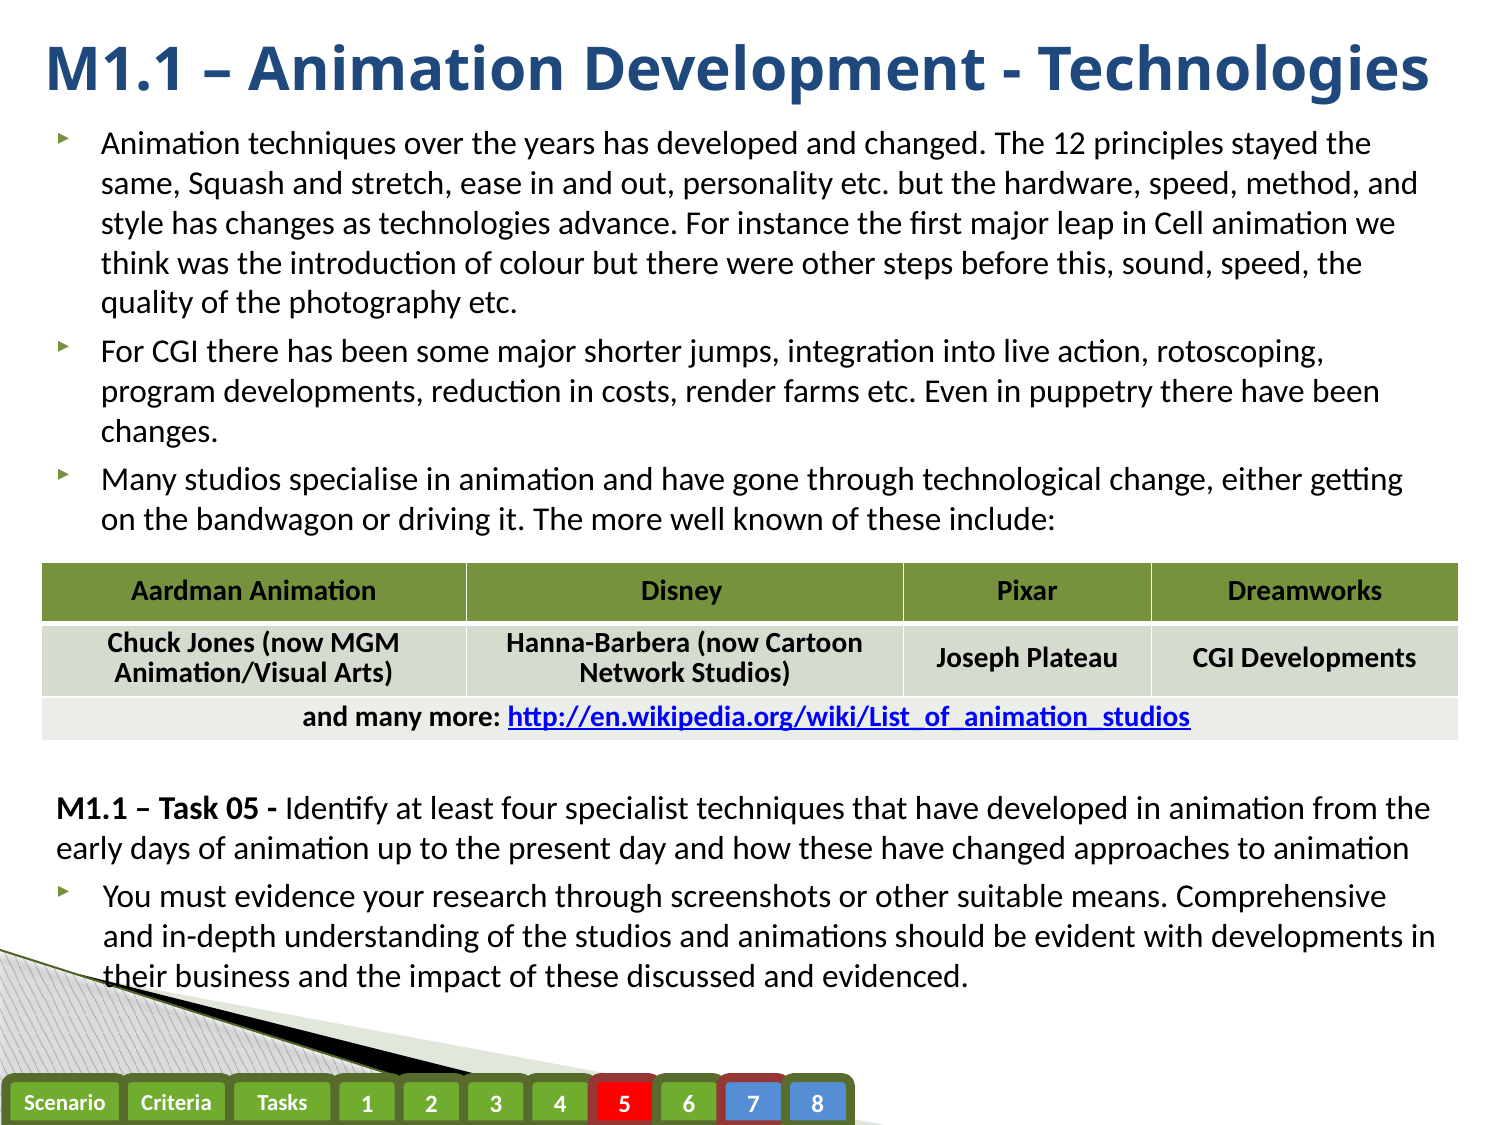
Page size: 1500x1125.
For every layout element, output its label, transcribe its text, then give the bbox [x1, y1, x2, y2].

table_header Dreamworks [1152, 563, 1458, 621]
table_header Disney [467, 563, 903, 621]
table_cell Chuck Jones (now MGM Animation/Visual Arts) [42, 626, 466, 696]
title M1.1 – Animation Development - Technologies [29, 19, 1471, 114]
table_cell and many more: http://en.wikipedia.org/wiki/List_of_animation_studios [42, 698, 1458, 740]
table_header Pixar [904, 563, 1151, 621]
list Animation techniques over the years has developed and changed. The 12 principles stayed the same, Squash and stretch, ease in and out, personality etc. but the hardware, speed, method, and style has changes as technologies advance. For instance the first major leap in Cell animation we think was the introduction of colour but there were other steps before this, sound, speed, the quality of the photography etc. For CGI there has been some major shorter jumps, integration into live action, rotoscoping, program developments, reduction in costs, render farms etc. Even in puppetry there have been changes. Many studios specialise in animation and have gone through technological change, either getting on the bandwagon or driving it. The more well known of these include: M1.1 – Task 05 - Identify at least four specialist techniques that have developed in animation from the early days of animation up to the present day and how these have changed approaches to animation You must evidence your research through screenshots or other suitable means. Comprehensive and in-depth understanding of the studios and animations should be evident with developments in their business and the impact of these discussed and evidenced. [41, 742, 1459, 1059]
table_header Aardman Animation [42, 563, 466, 621]
table_cell CGI Developments [1152, 626, 1458, 696]
table_cell Hanna-Barbera (now Cartoon Network Studios) [467, 626, 903, 696]
list Animation techniques over the years has developed and changed. The 12 principles stayed the same, Squash and stretch, ease in and out, personality etc. but the hardware, speed, method, and style has changes as technologies advance. For instance the first major leap in Cell animation we think was the introduction of colour but there were other steps before this, sound, speed, the quality of the photography etc. For CGI there has been some major shorter jumps, integration into live action, rotoscoping, program developments, reduction in costs, render farms etc. Even in puppetry there have been changes. Many studios specialise in animation and have gone through technological change, either getting on the bandwagon or driving it. The more well known of these include: M1.1 – Task 05 - Identify at least four specialist techniques that have developed in animation from the early days of animation up to the present day and how these have changed approaches to animation You must evidence your research through screenshots or other suitable means. Comprehensive and in-depth understanding of the studios and animations should be evident with developments in their business and the impact of these discussed and evidenced. [41, 114, 1459, 562]
table_cell Joseph Plateau [904, 626, 1151, 696]
